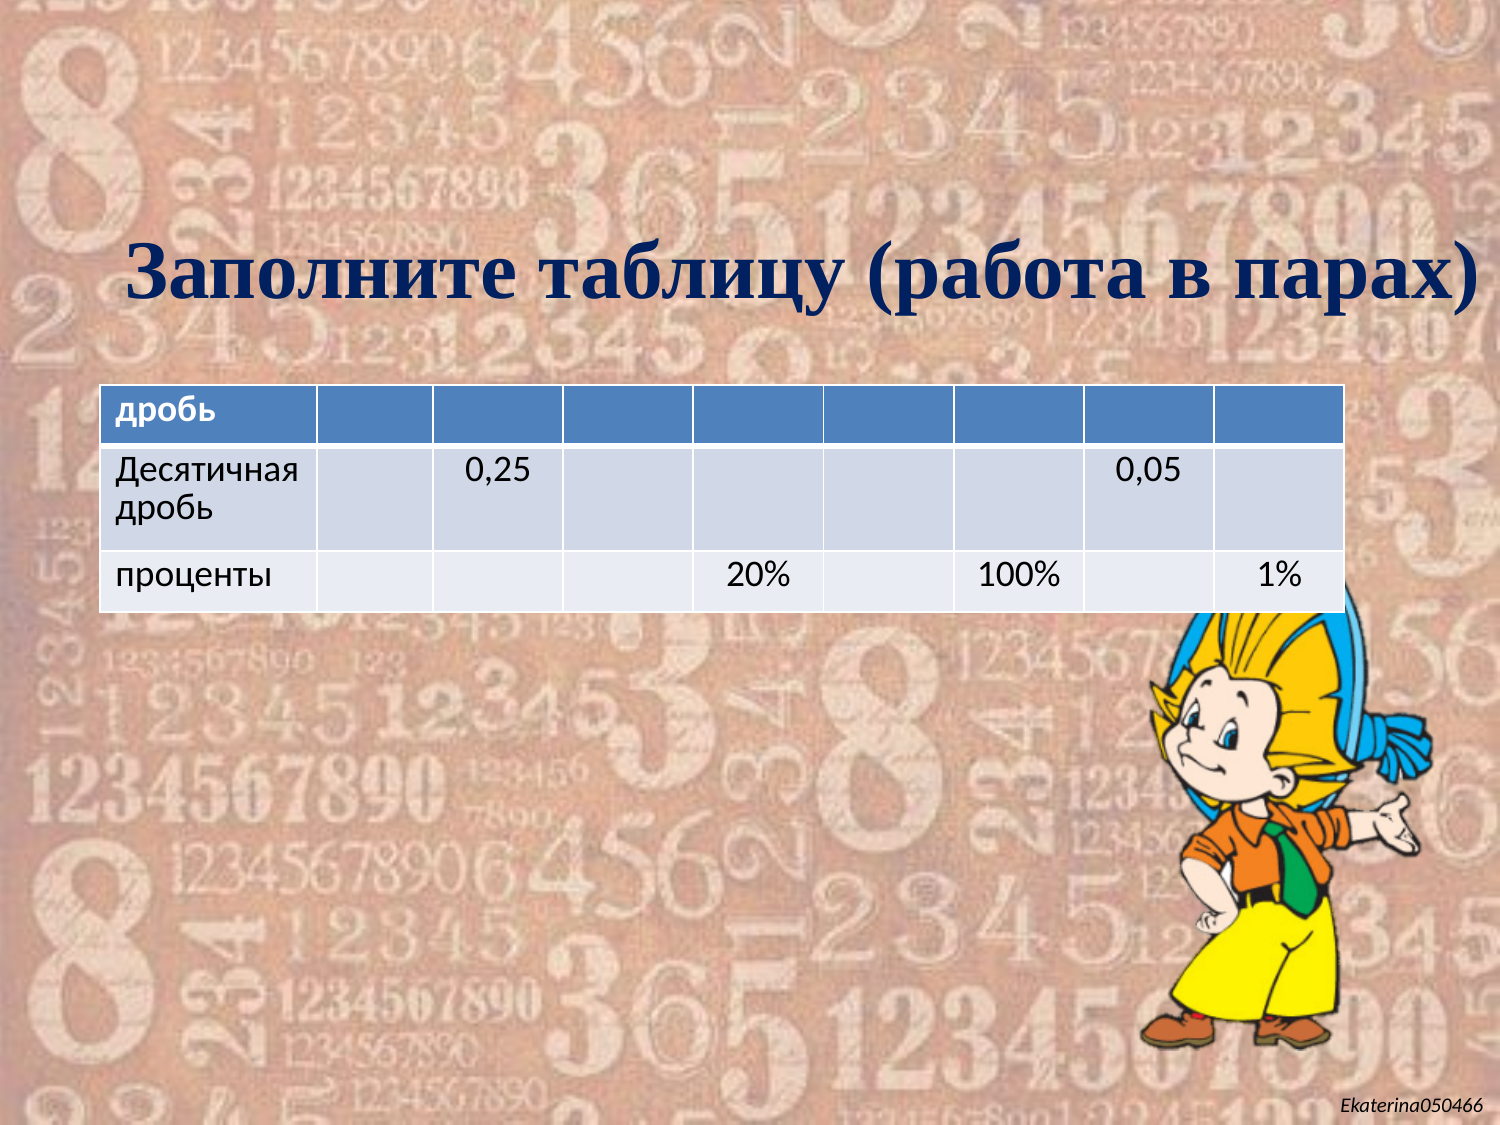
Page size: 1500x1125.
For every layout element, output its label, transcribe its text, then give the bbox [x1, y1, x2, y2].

picture [1139, 527, 1436, 1051]
text_box Заполните таблицу (работа в парах) [109, 208, 1497, 323]
